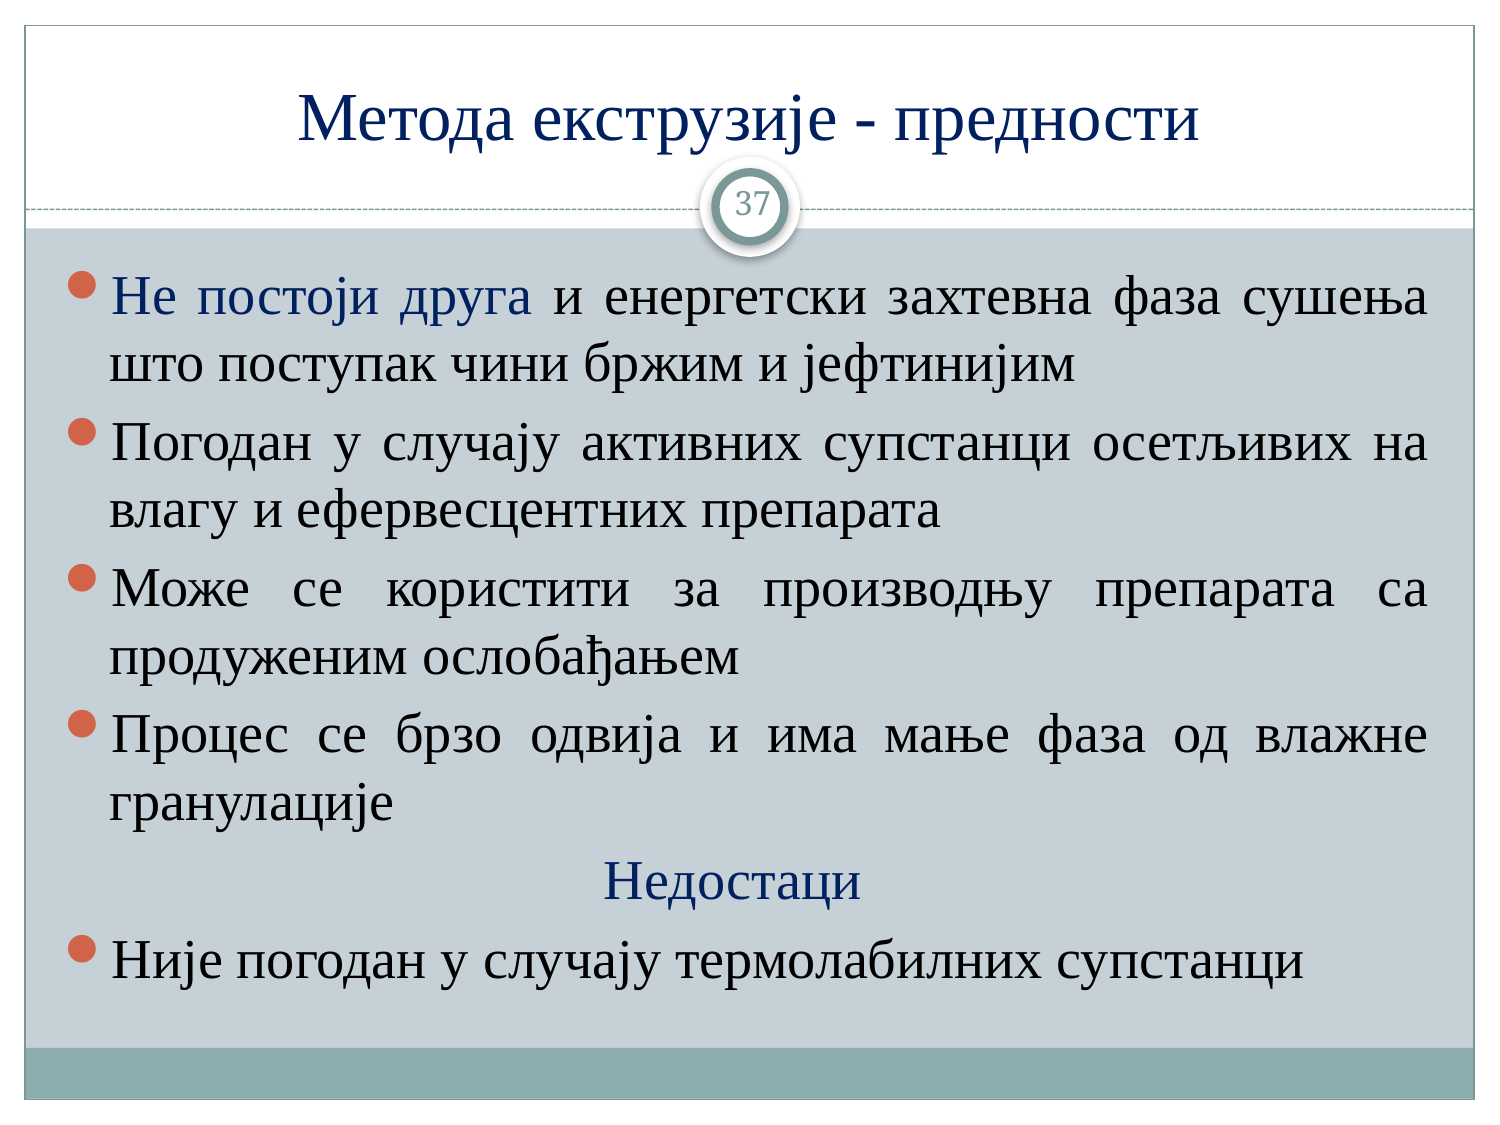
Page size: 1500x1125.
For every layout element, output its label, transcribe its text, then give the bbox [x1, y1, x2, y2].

title Метода екструзије - предности [49, 37, 1450, 162]
list Не постоји друга и енергетски захтевна фаза сушења што поступак чини бржим и јефтинијим Погодан у случају активних супстанци осетљивих на влагу и ефервесцентних препарата Може се користити за производњу препарата са продуженим ослобађањем Процес се брзо одвија и има мање фаза од влажне гранулације Недостаци Није погодан у случају термолабилних супстанци [49, 250, 1445, 1001]
slide_number 37 [715, 168, 791, 241]
